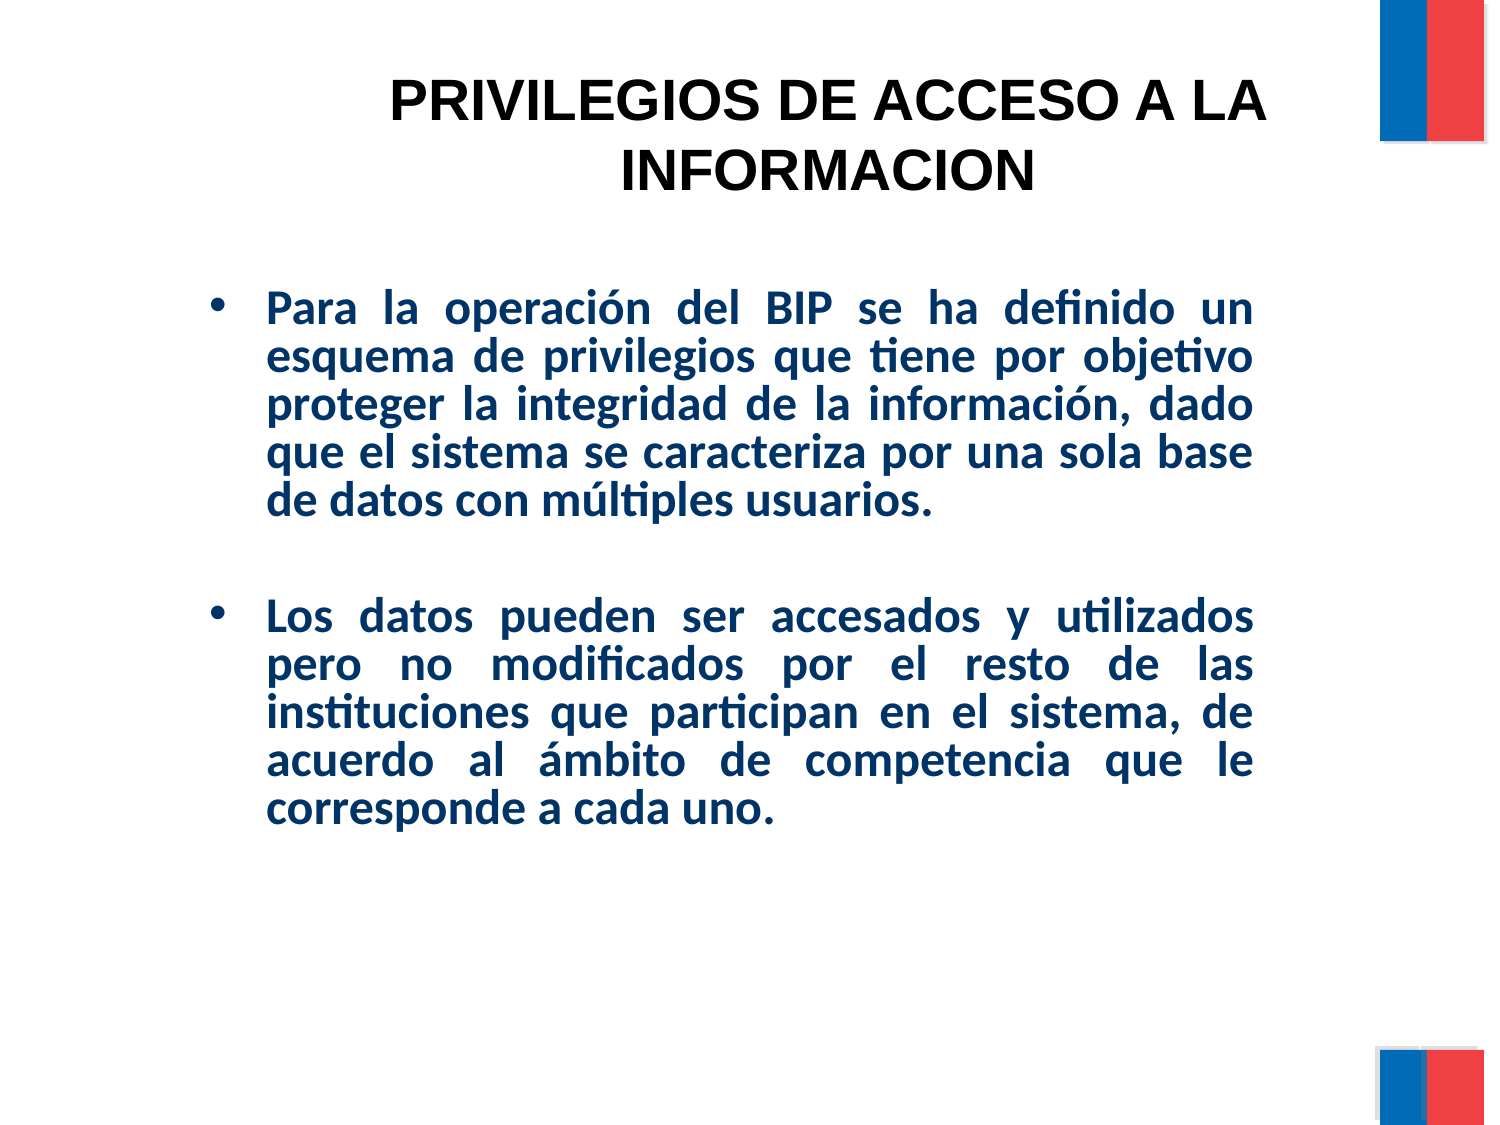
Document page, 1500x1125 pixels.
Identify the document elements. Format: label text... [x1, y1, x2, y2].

title PRIVILEGIOS DE ACCESO A LA INFORMACION [229, 54, 1428, 232]
list Para la operación del BIP se ha definido un esquema de privilegios que tiene por objetivo proteger la integridad de la información, dado que el sistema se caracteriza por una sola base de datos con múltiples usuarios. Los datos pueden ser accesados y utilizados pero no modificados por el resto de las instituciones que participan en el sistema, de acuerdo al ámbito de competencia que le corresponde a cada uno. [194, 278, 1270, 1006]
